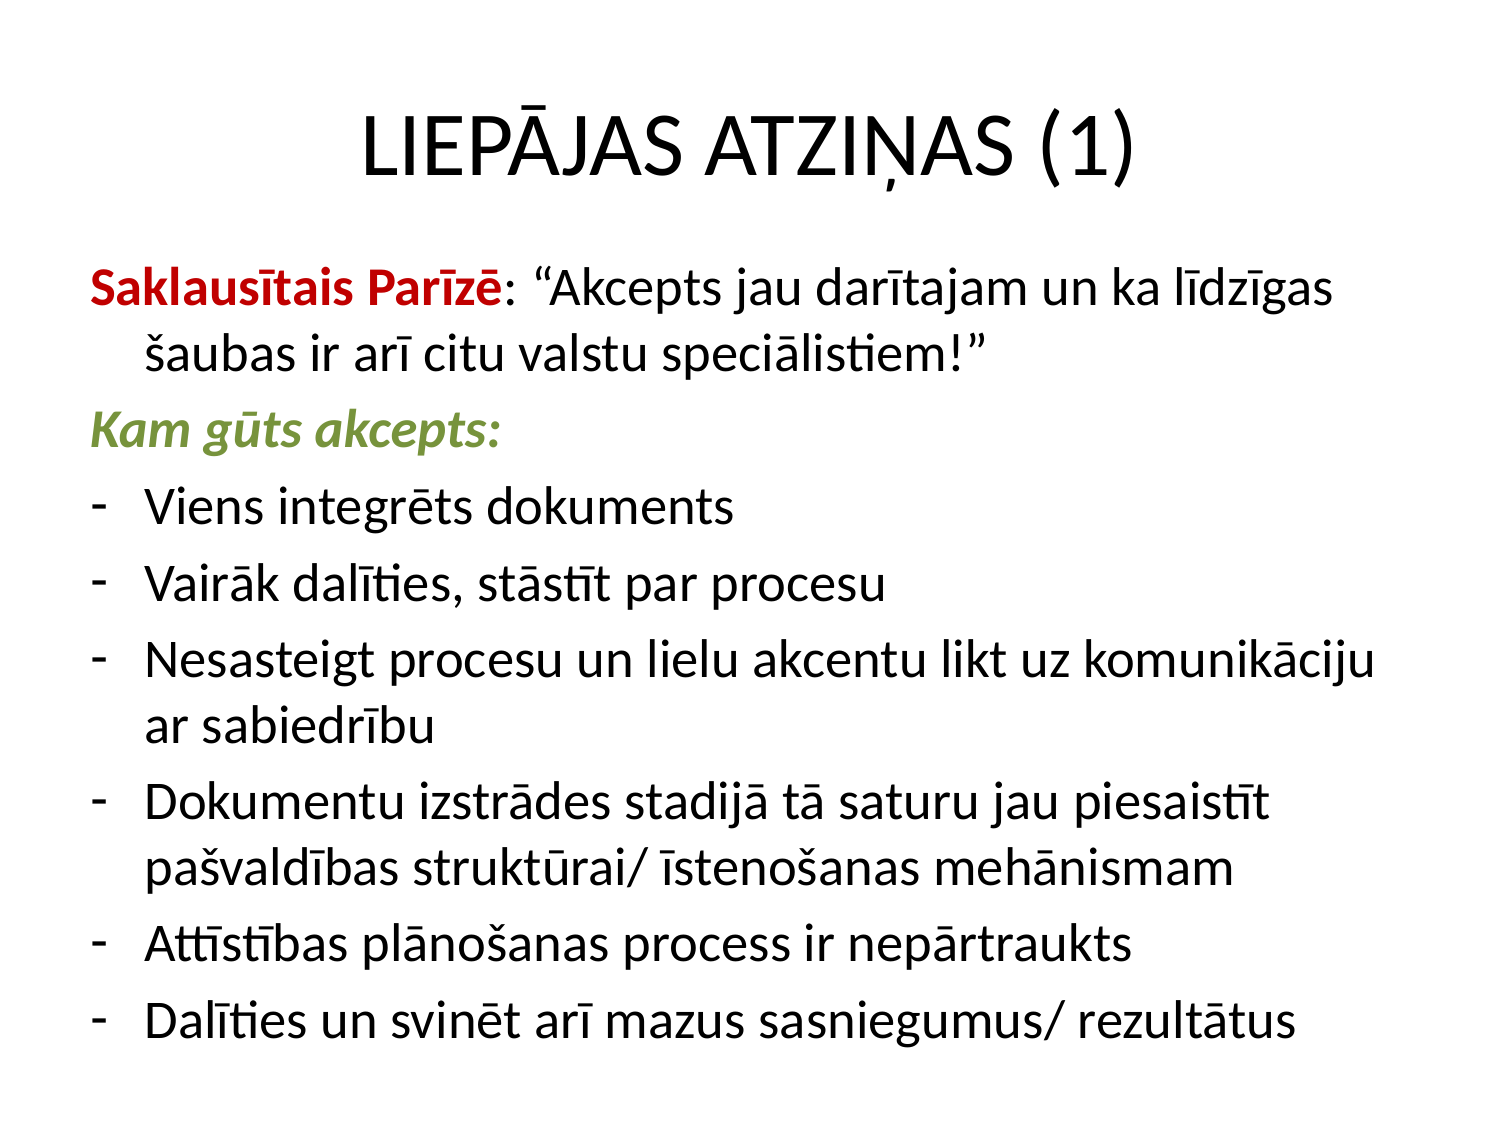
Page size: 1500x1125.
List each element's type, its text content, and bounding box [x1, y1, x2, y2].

title LIEPĀJAS ATZIŅAS (1) [75, 45, 1425, 233]
list Saklausītais Parīzē: “Akcepts jau darītajam un ka līdzīgas šaubas ir arī citu valstu speciālistiem!” Kam gūts akcepts: Viens integrēts dokuments Vairāk dalīties, stāstīt par procesu Nesasteigt procesu un lielu akcentu likt uz komunikāciju ar sabiedrību Dokumentu izstrādes stadijā tā saturu jau piesaistīt pašvaldības struktūrai/ īstenošanas mehānismam Attīstības plānošanas process ir nepārtraukts Dalīties un svinēt arī mazus sasniegumus/ rezultātus [75, 243, 1425, 1059]
